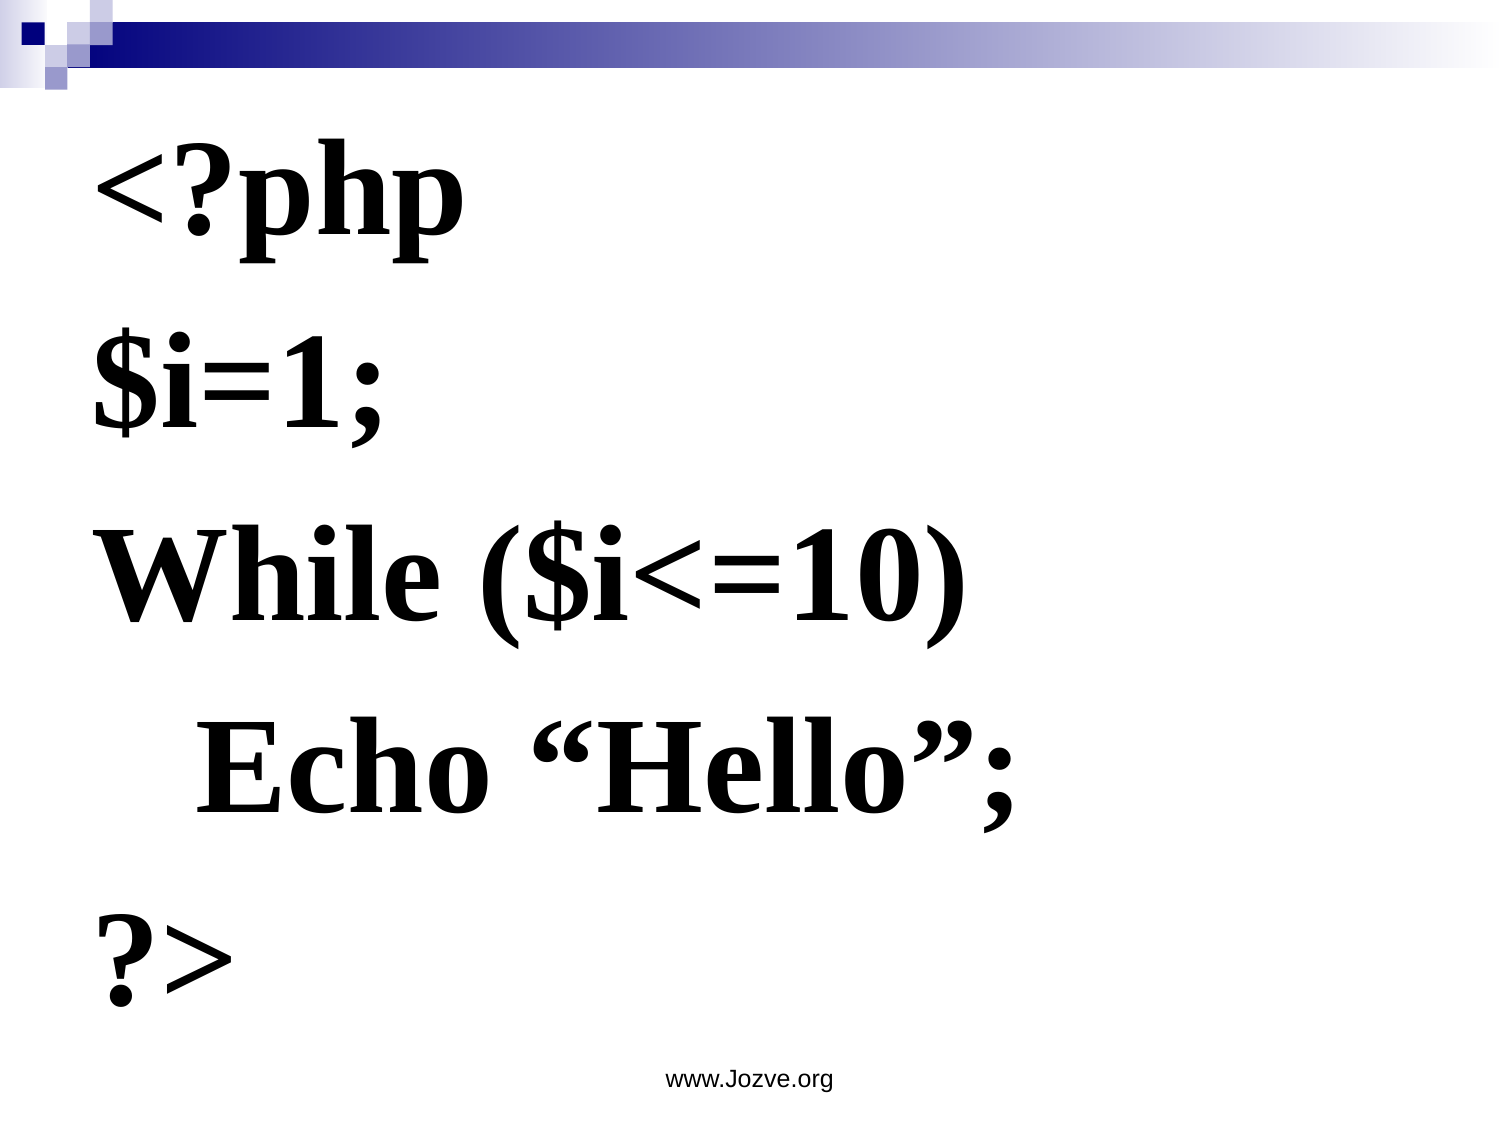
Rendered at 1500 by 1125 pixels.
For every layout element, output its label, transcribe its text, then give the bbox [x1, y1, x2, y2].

list <?php $i=1; While ($i<=10) Echo “Hello”; ?> [76, 89, 1424, 1095]
text_box [100, 467, 1451, 1047]
footer www.Jozve.org [512, 1024, 988, 1101]
